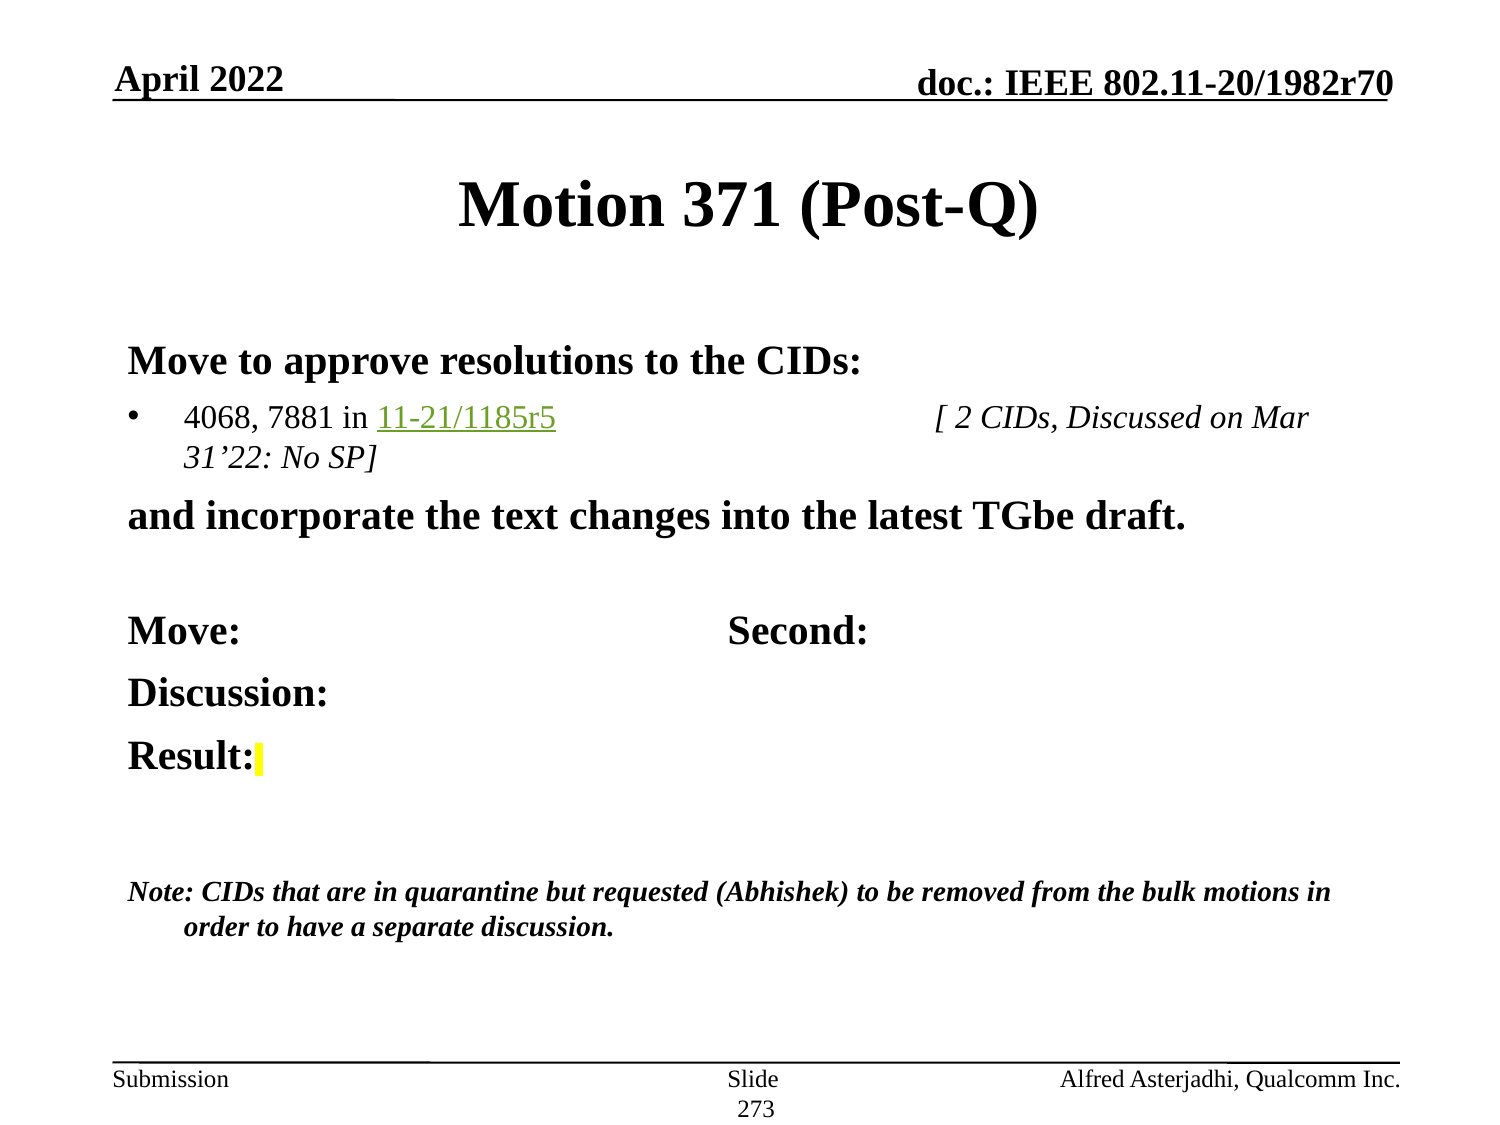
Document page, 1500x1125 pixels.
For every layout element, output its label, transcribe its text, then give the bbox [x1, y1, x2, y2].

slide_number Slide 273 [712, 1061, 800, 1123]
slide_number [114, 54, 423, 100]
title Motion 371 (Post-Q) [112, 112, 1388, 288]
footer Alfred Asterjadhi, Qualcomm Inc. [878, 1061, 1402, 1093]
list Move to approve resolutions to the CIDs: 4068, 7881 in 11-21/1185r5 [ 2 CIDs, Discussed on Mar 31’22: No SP] and incorporate the text changes into the latest TGbe draft. Move: Second: Discussion: Result: Note: CIDs that are in quarantine but requested (Abhishek) to be removed from the bulk motions in order to have a separate discussion. [112, 324, 1388, 1000]
